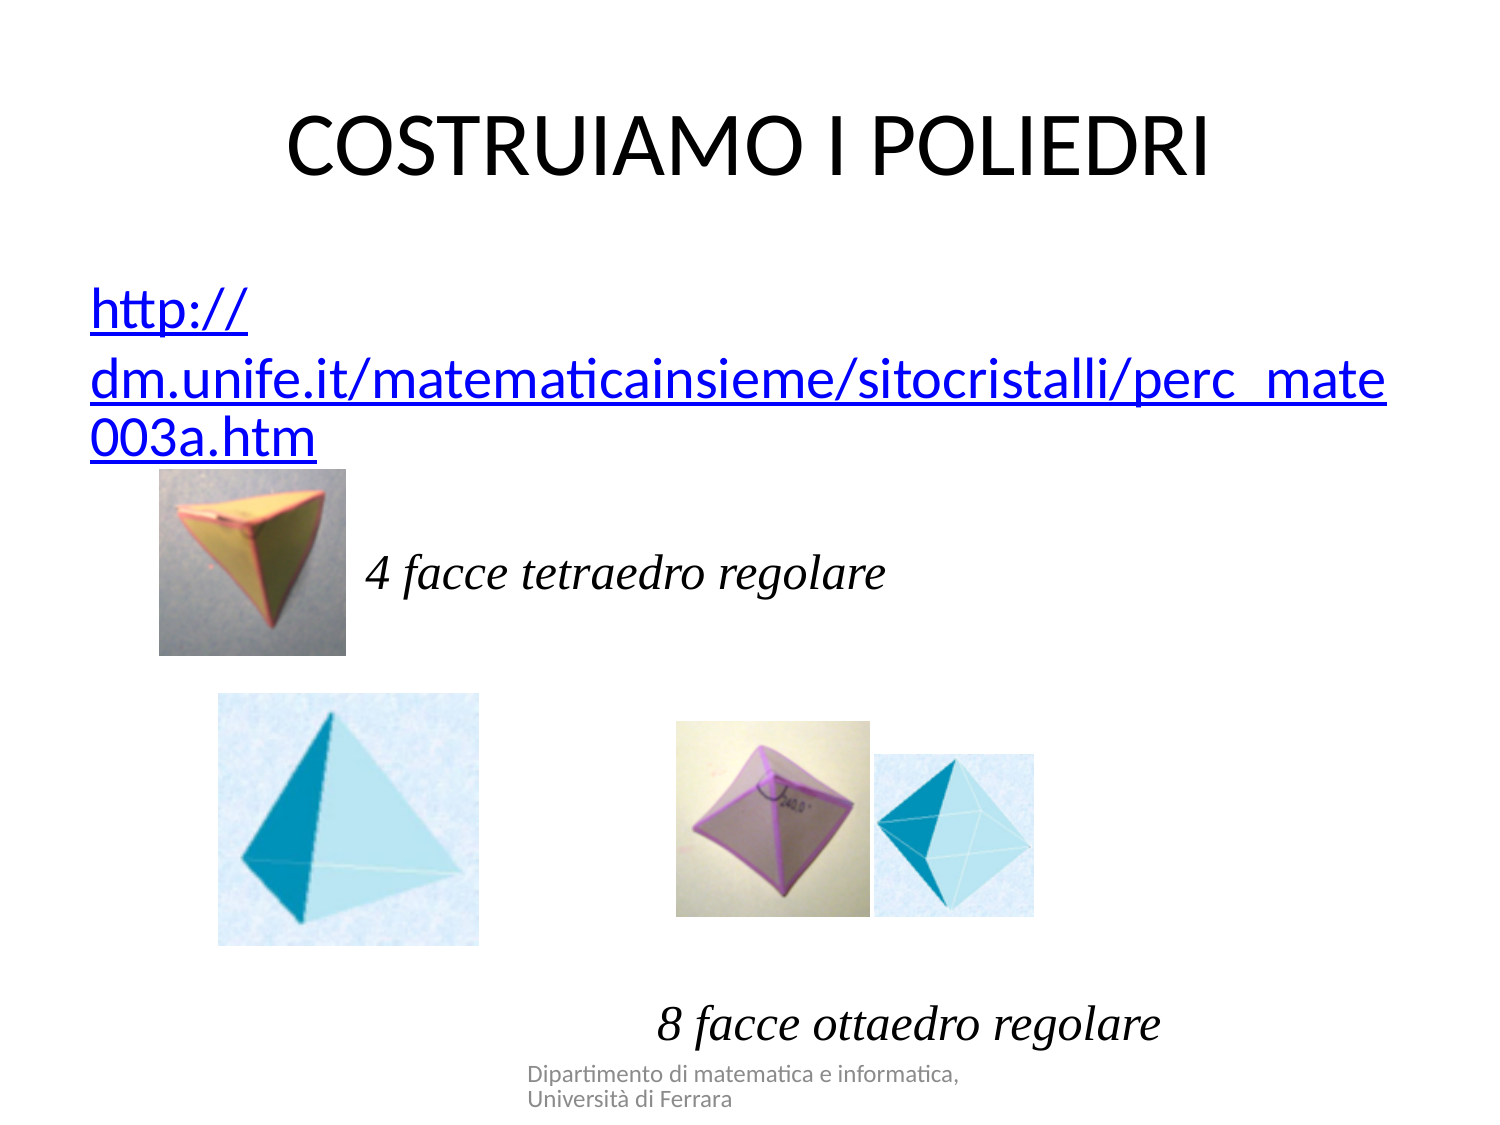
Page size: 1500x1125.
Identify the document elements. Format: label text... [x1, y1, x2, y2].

picture [675, 721, 871, 918]
text_box 4 facce tetraedro regolare [350, 532, 902, 607]
picture [218, 692, 479, 946]
list http://dm.unife.it/matematicainsieme/sitocristalli/perc_mate003a.htm 8 facce ottaedro regolare [75, 262, 1425, 1005]
footer Dipartimento di matematica e informatica, Università di Ferrara [512, 1042, 988, 1103]
picture [873, 754, 1034, 918]
title Costruiamo i poliedri [75, 45, 1425, 233]
picture [159, 469, 346, 656]
